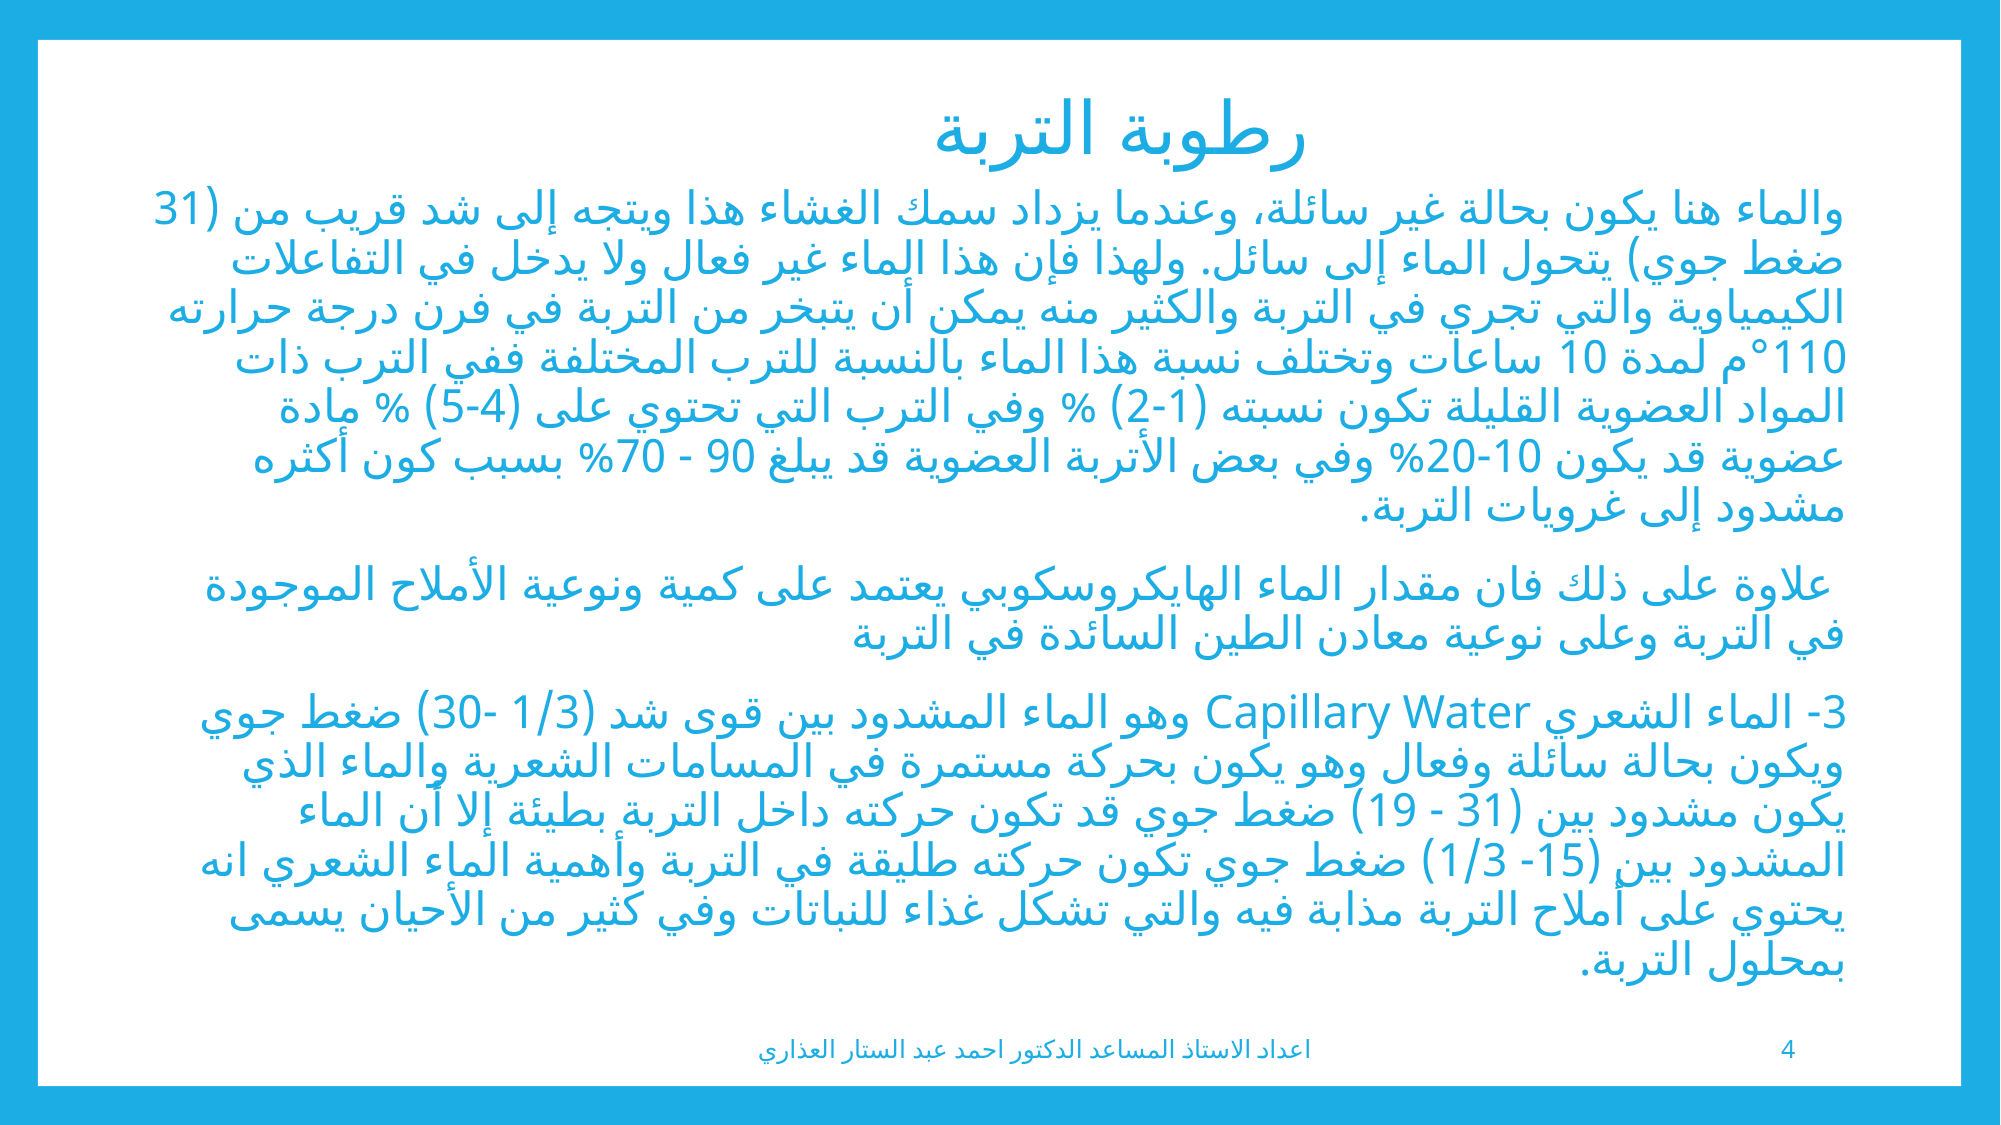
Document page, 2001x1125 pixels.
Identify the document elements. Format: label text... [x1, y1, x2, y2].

title رطوبة التربة [859, 83, 1383, 177]
slide_number 4 [1530, 1020, 1811, 1081]
list والماء هنا يكون بحالة غیر سائلة، وعندما يزداد سمك الغشاء هذا ويتجه إلى شد قريب من (31 ضغط جوي) يتحول الماء إلى سائل. ولهذا فإن هذا الماء غير فعال ولا يدخل في التفاعلات الكيمياوية والتي تجري في التربة والكثير منه يمكن أن يتبخر من التربة في فرن درجة حرارته 110°م لمدة 10 ساعات وتختلف نسبة هذا الماء بالنسبة للترب المختلفة ففي الترب ذات المواد العضوية القليلة تكون نسبته (1-2) % وفي الترب التي تحتوي على (4-5) % مادة عضوية قد يكون 10-20% وفي بعض الأتربة العضوية قد يبلغ 90 - 70% بسبب كون أكثره مشدود إلى غرويات التربة. علاوة على ذلك فان مقدار الماء الهايكروسكوبي يعتمد على كمية ونوعية الأملاح الموجودة في التربة وعلى نوعية معادن الطين السائدة في التربة 3- الماء الشعري Capillary Water وهو الماء المشدود بين قوی شد (1/3 -30) ضغط جوي ويكون بحالة سائلة وفعال وهو يكون بحركة مستمرة في المسامات الشعرية والماء الذي يكون مشدود بين (31 - 19) ضغط جوي قد تكون حركته داخل التربة بطيئة إلا أن الماء المشدود بين (15- 1/3) ضغط جوي تكون حركته طليقة في التربة وأهمية الماء الشعري انه يحتوي على أملاح التربة مذابة فيه والتي تشكل غذاء للنباتات وفي كثير من الأحيان يسمى بمحلول التربة. [137, 177, 1863, 1014]
footer اعداد الاستاذ المساعد الدكتور احمد عبد الستار العذاري [647, 1020, 1422, 1081]
